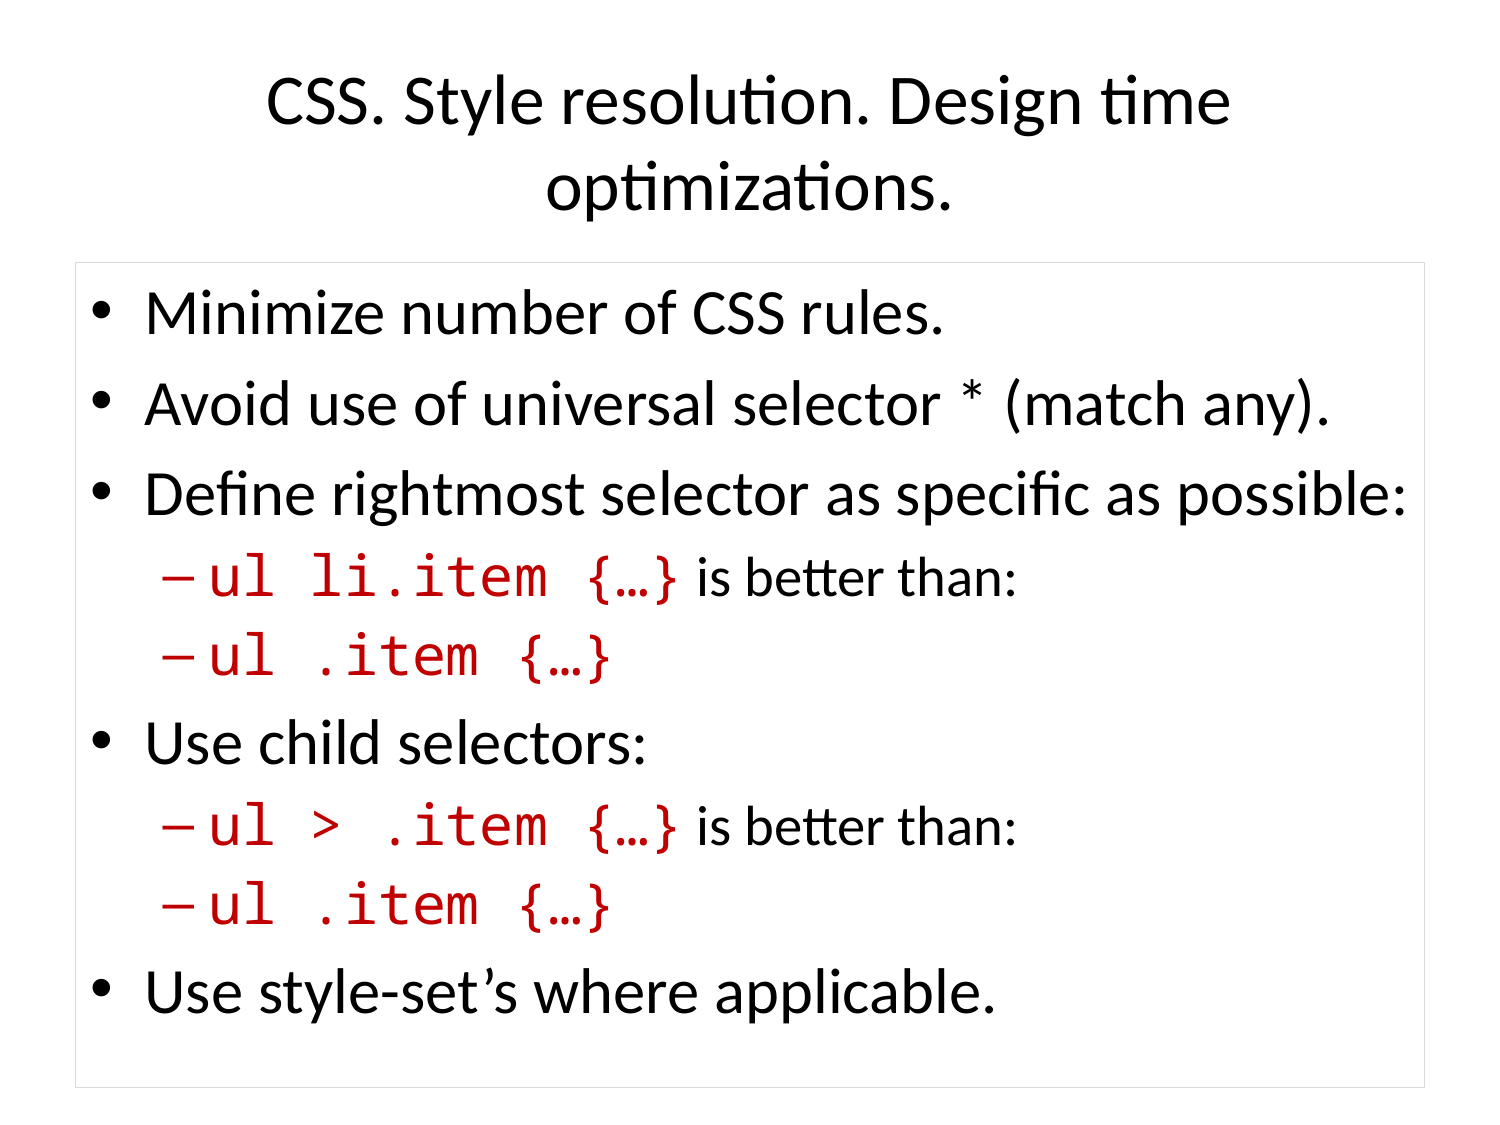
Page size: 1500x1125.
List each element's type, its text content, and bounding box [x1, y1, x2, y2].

list Minimize number of CSS rules. Avoid use of universal selector * (match any). Define rightmost selector as specific as possible: ul li.item {…} is better than: ul .item {…} Use child selectors: ul > .item {…} is better than: ul .item {…} Use style-set’s where applicable. [75, 262, 1425, 1088]
title CSS. Style resolution. Design time optimizations. [75, 45, 1425, 233]
